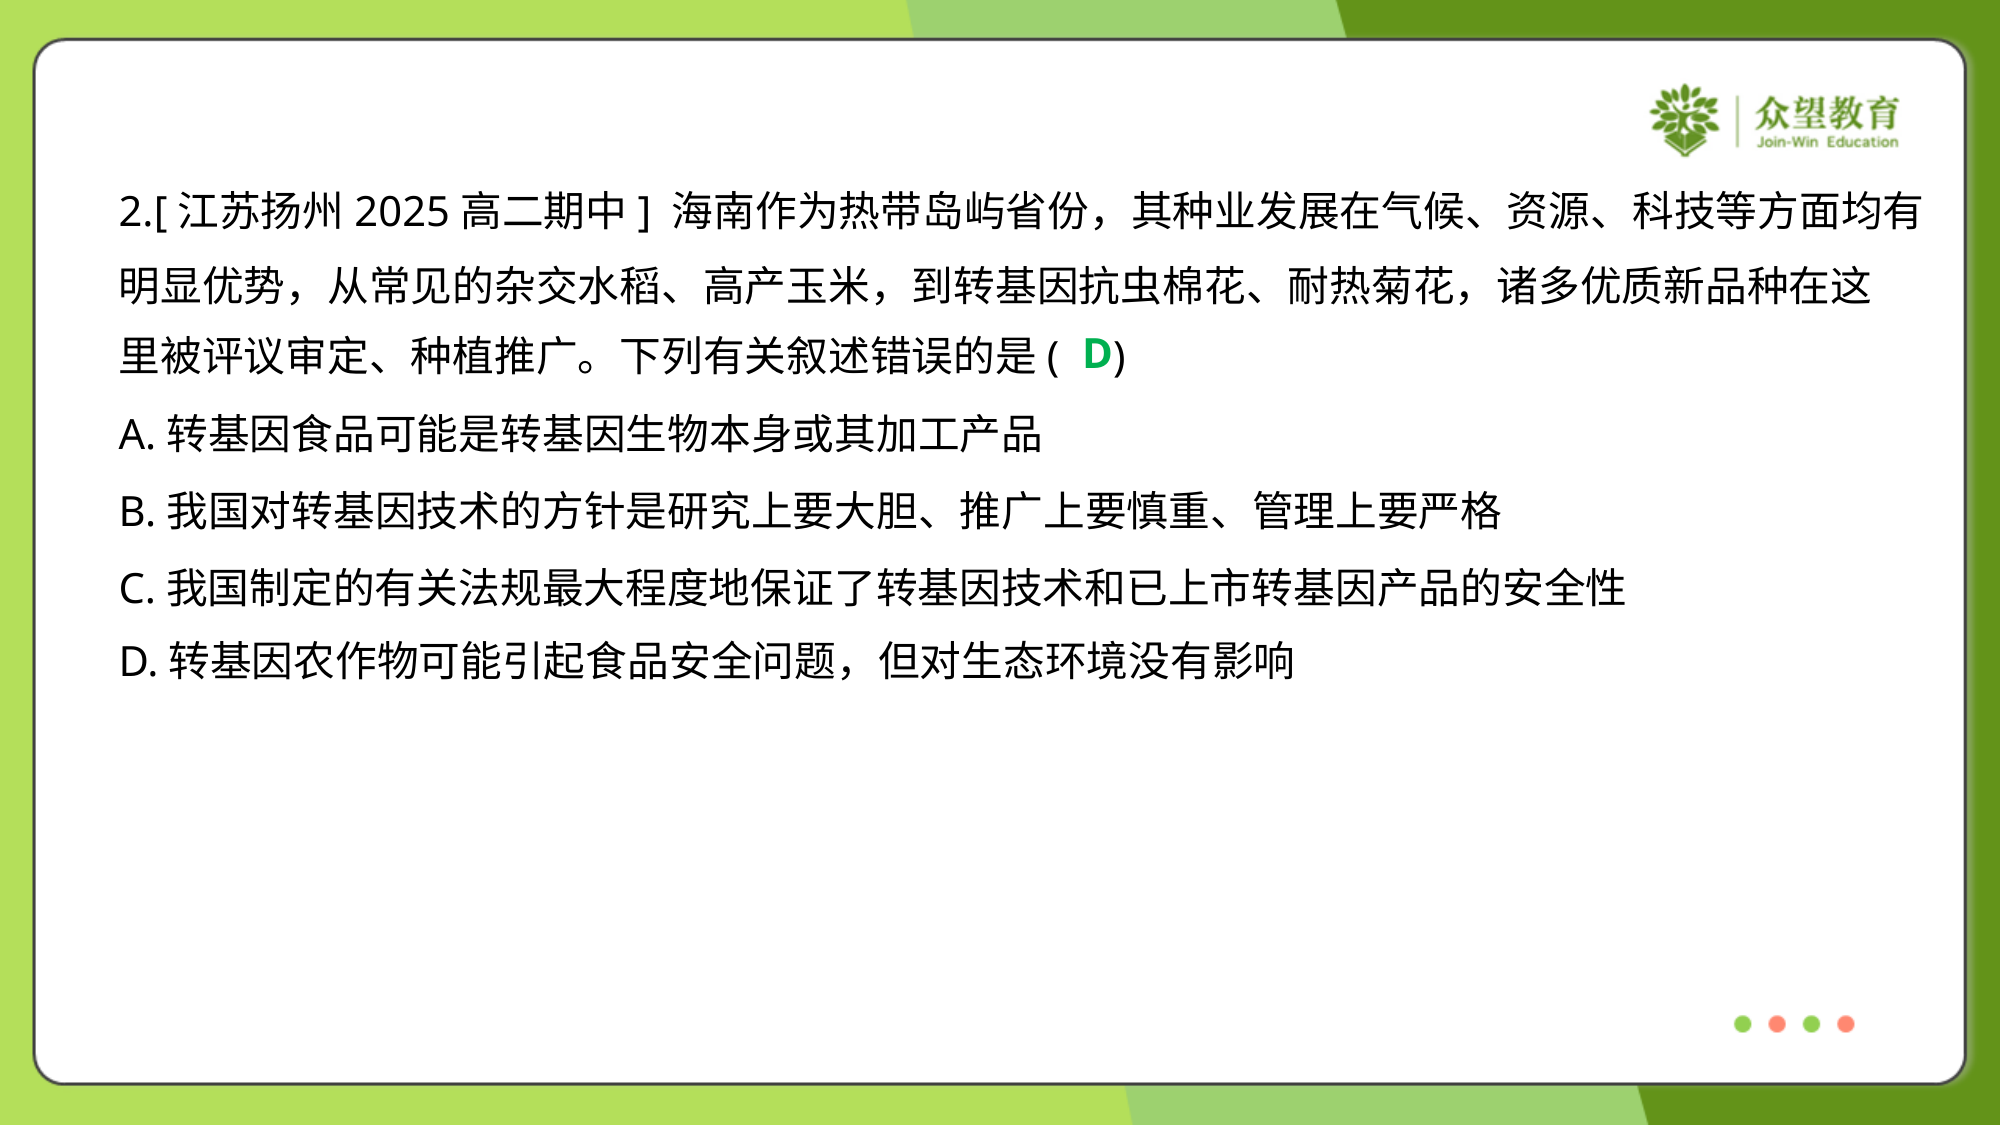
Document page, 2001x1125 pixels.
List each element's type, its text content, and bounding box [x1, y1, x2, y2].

text_box D [1065, 306, 1130, 371]
picture [0, 0, 2000, 1125]
text_box 2.[江苏扬州2025高二期中] 海南作为热带岛屿省份，其种业发展在气候、资源、科技等方面均有 明显优势，从常见的杂交水稻、高产玉米，到转基因抗虫棉花、耐热菊花，诸多优质新品种在这 里被评议审定、种植推广。下列有关叙述错误的是( ) [118, 159, 1883, 373]
text_box A.转基因食品可能是转基因生物本身或其加工产品 B.我国对转基因技术的方针是研究上要大胆、推广上要慎重、管理上要严格 C.我国制定的有关法规最大程度地保证了转基因技术和已上市转基因产品的安全性 D.转基因农作物可能引起食品安全问题，但对生态环境没有影响 [118, 382, 1883, 678]
